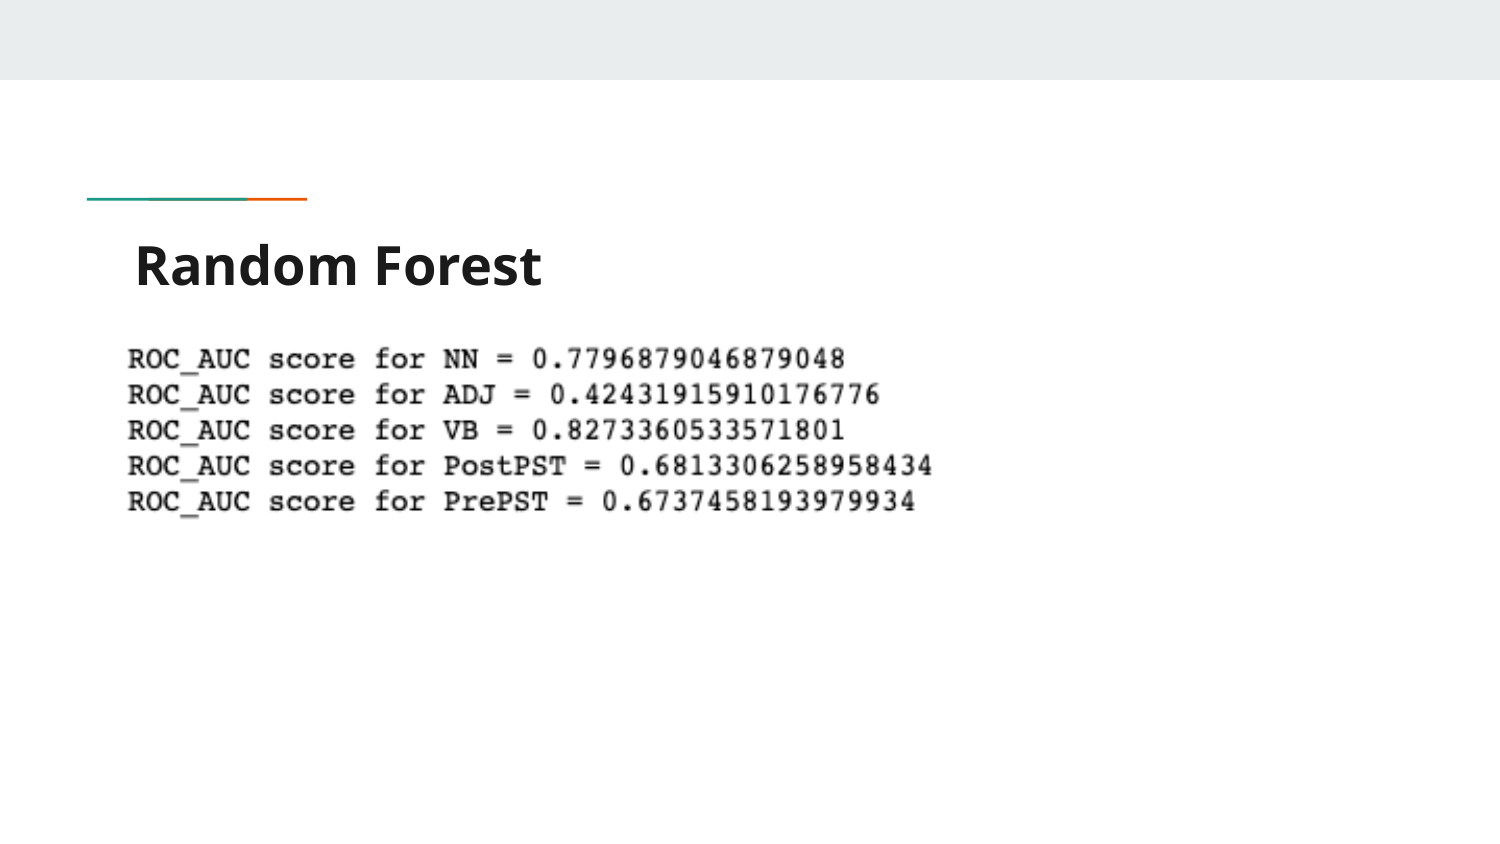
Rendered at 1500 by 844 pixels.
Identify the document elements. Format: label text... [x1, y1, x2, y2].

title Random Forest [119, 216, 1381, 305]
picture [116, 332, 1015, 532]
